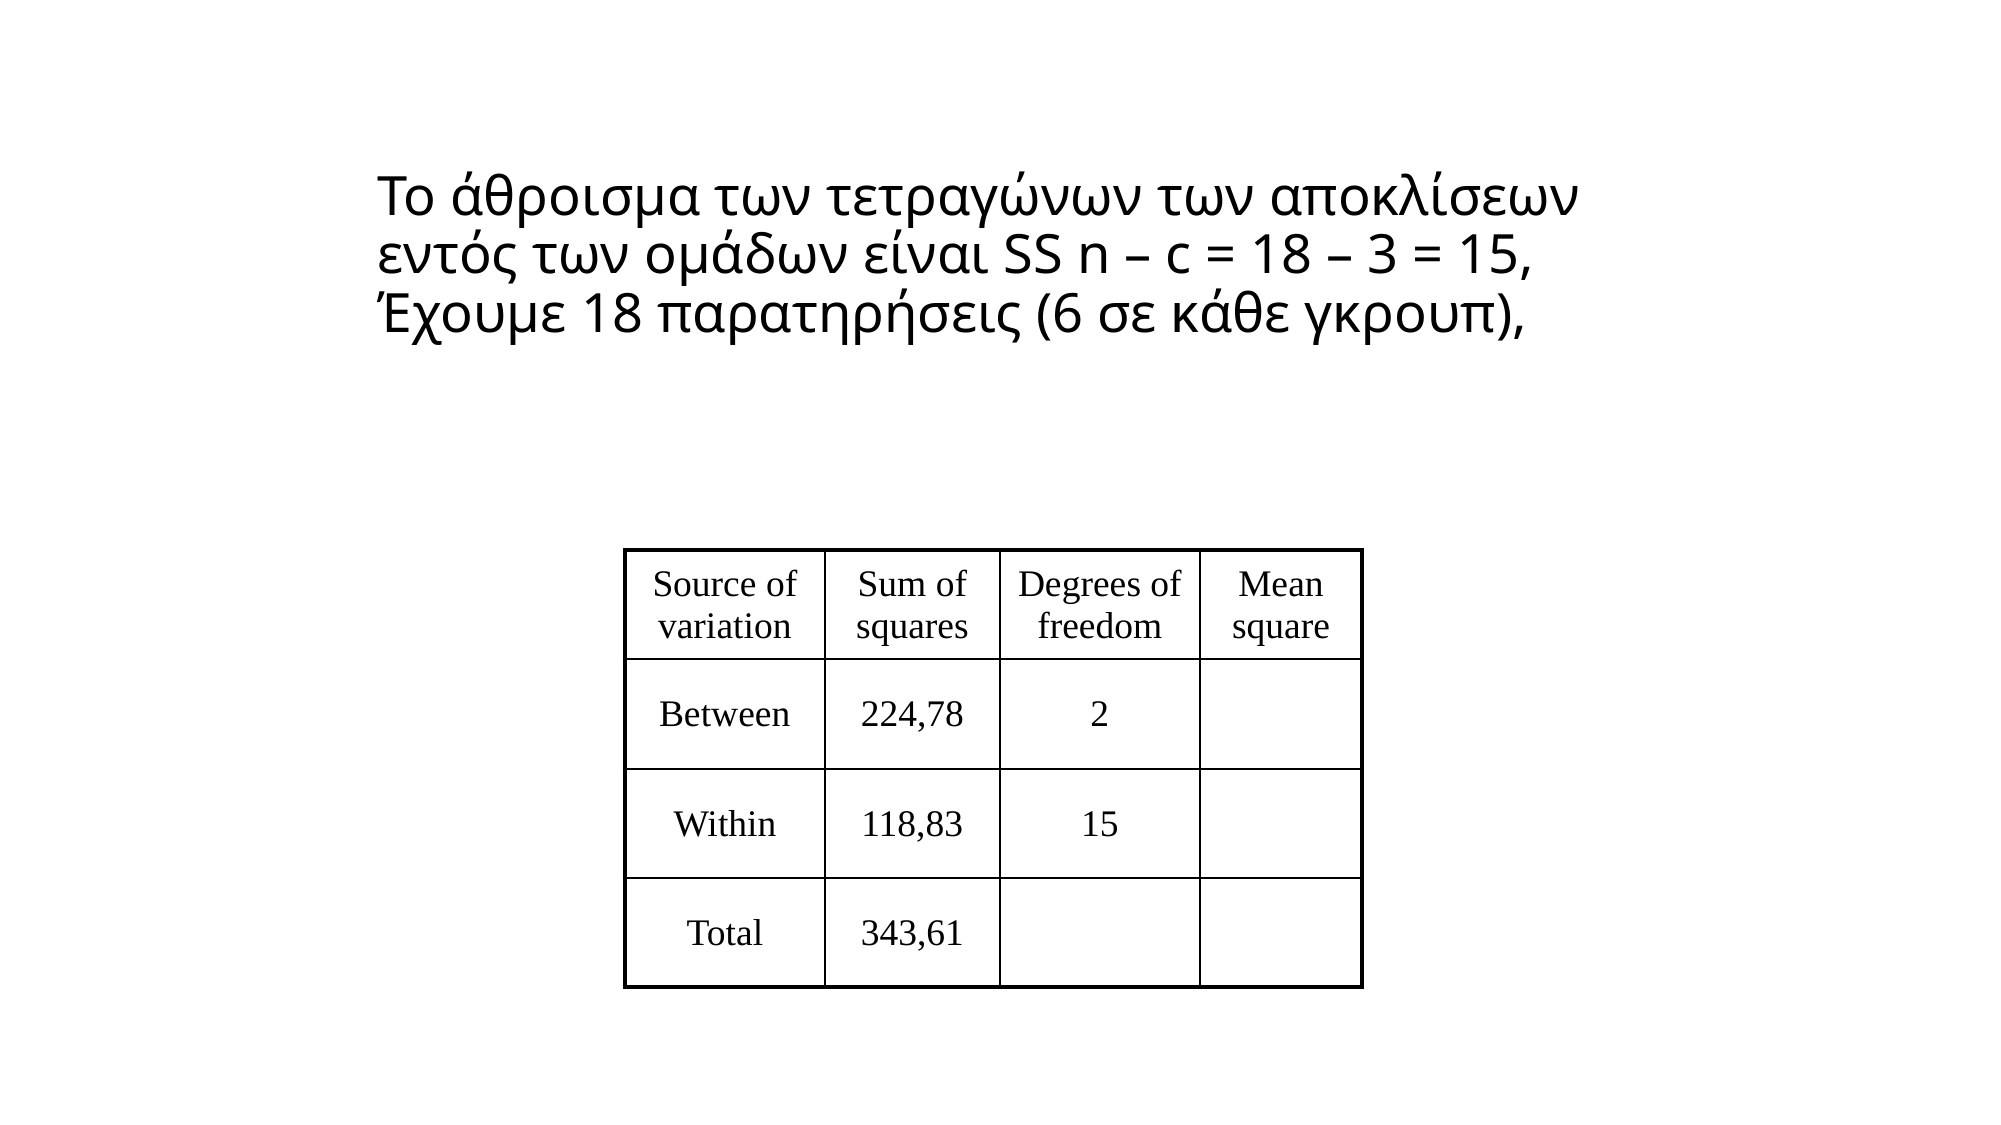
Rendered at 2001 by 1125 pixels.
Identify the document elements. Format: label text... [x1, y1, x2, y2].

table_cell 2 [1001, 660, 1199, 768]
table_cell 224,78 [826, 660, 999, 768]
table_cell 15 [1001, 770, 1199, 877]
table_cell [1001, 879, 1199, 985]
table_cell Between [627, 660, 824, 768]
title Το άθροισμα των τετραγώνων των αποκλίσεων εντός των ομάδων είναι SS n – c = 18 – 3 = 15, Έχουμε 18 παρατηρήσεις (6 σε κάθε γκρουπ), [362, 137, 1663, 375]
table_cell 118,83 [826, 770, 999, 877]
table_cell [1201, 660, 1360, 768]
table_cell Total [627, 879, 824, 985]
table_cell [1201, 879, 1360, 985]
table_header Sum of squares [826, 552, 999, 658]
table_header Mean square [1201, 552, 1360, 658]
table_cell 343,61 [826, 879, 999, 985]
table_cell [1201, 770, 1360, 877]
table_header Degrees of freedom [1001, 552, 1199, 658]
table_header Source of variation [627, 552, 824, 658]
table_cell Within [627, 770, 824, 877]
